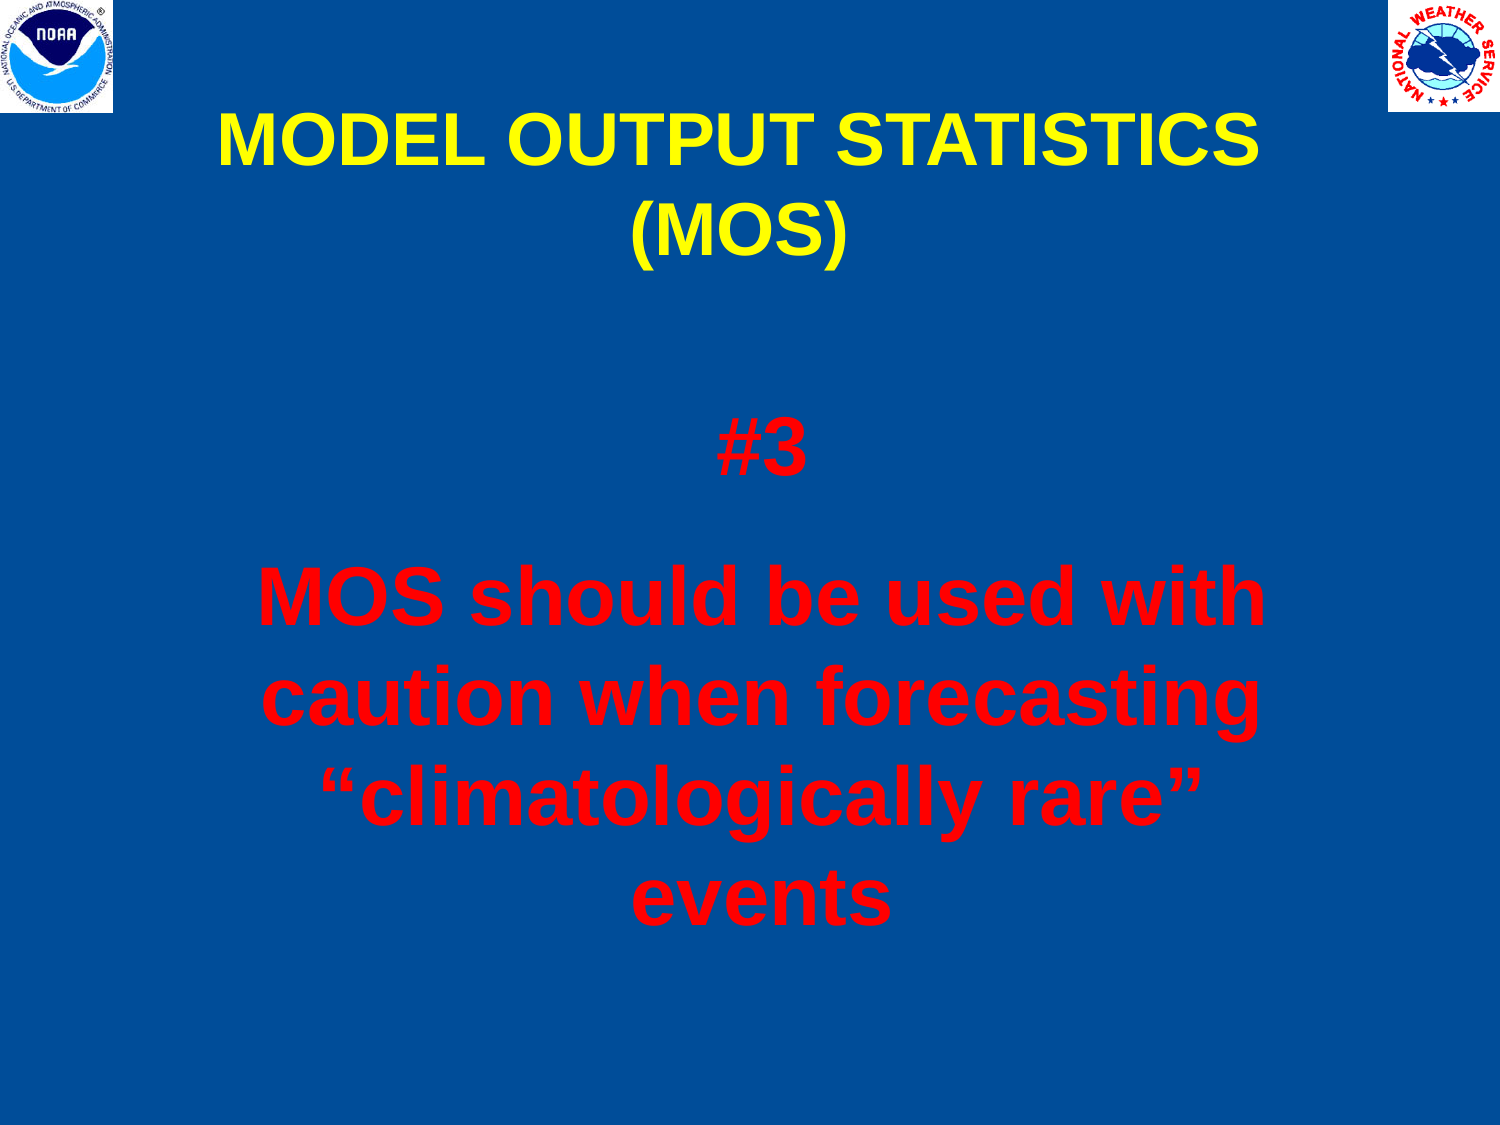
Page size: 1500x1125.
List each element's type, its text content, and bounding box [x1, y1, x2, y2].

text_box MODEL OUTPUT STATISTICS (MOS) [145, 83, 1334, 278]
picture [1388, 0, 1500, 112]
picture [0, 0, 113, 113]
text_box #3 MOS should be used with caution when forecasting “climatologically rare” events [177, 384, 1348, 950]
